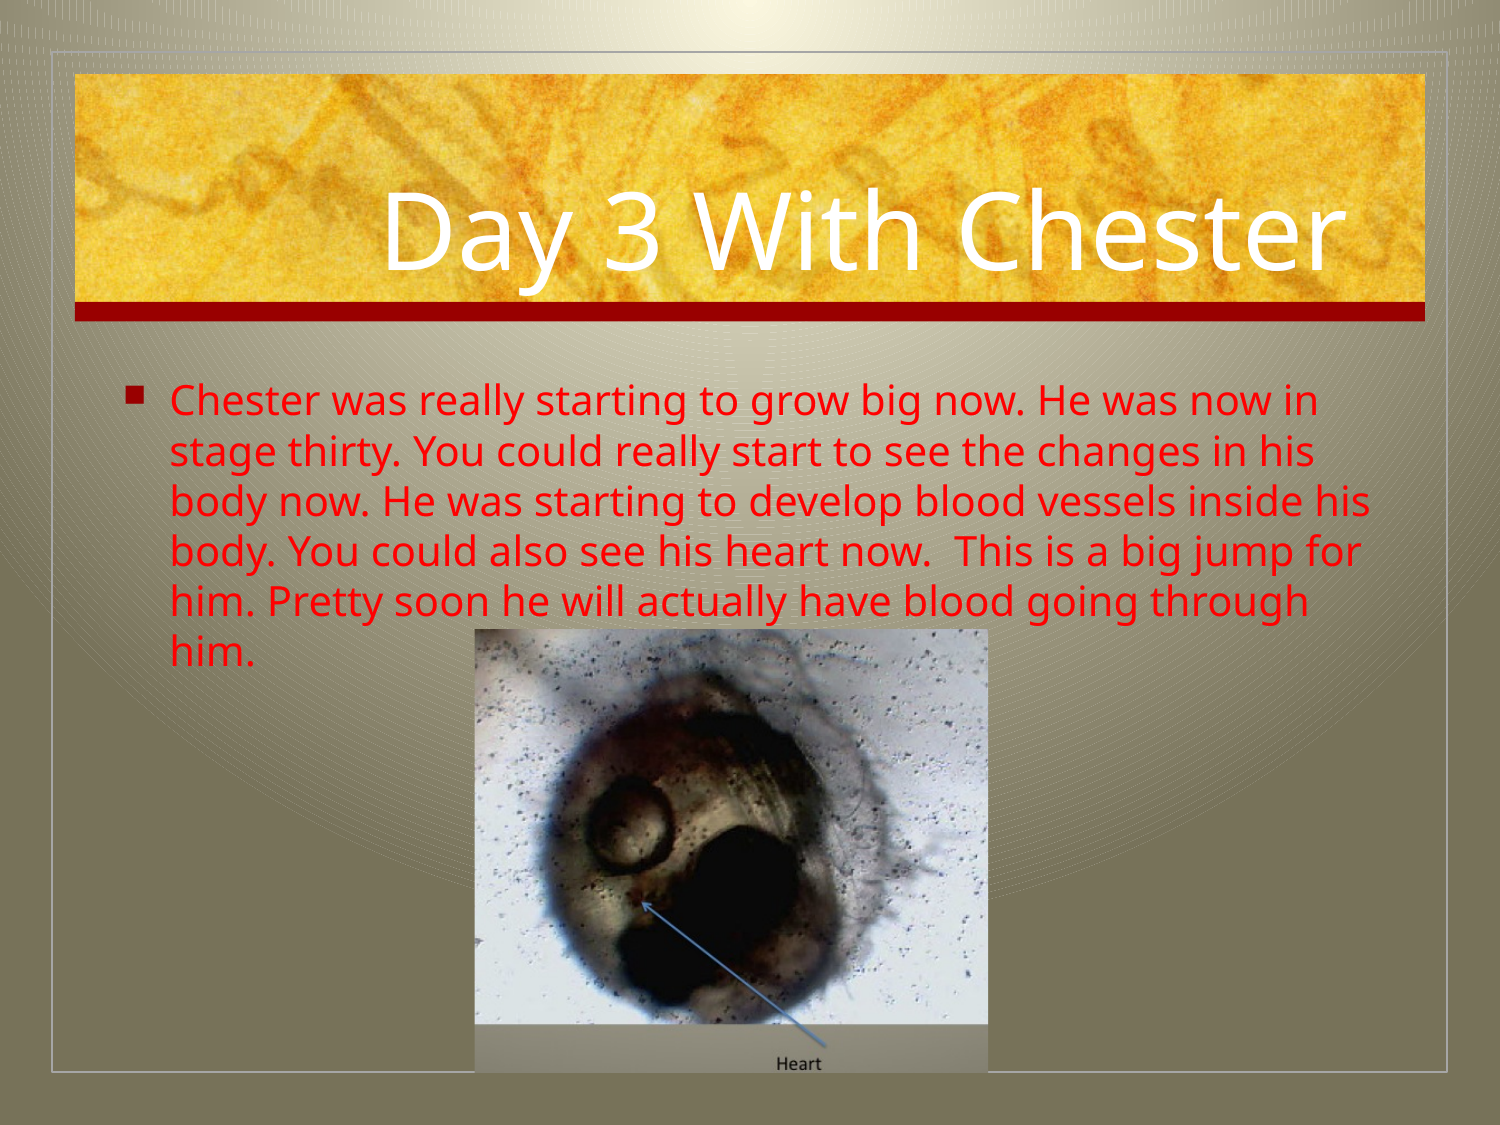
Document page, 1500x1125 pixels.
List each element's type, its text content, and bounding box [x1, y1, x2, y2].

picture [473, 628, 989, 1074]
title Day 3 With Chester [108, 74, 1392, 292]
list Chester was really starting to grow big now. He was now in stage thirty. You could really start to see the changes in his body now. He was starting to develop blood vessels inside his body. You could also see his heart now. This is a big jump for him. Pretty soon he will actually have blood going through him. [108, 366, 1392, 997]
picture [75, 74, 1425, 301]
